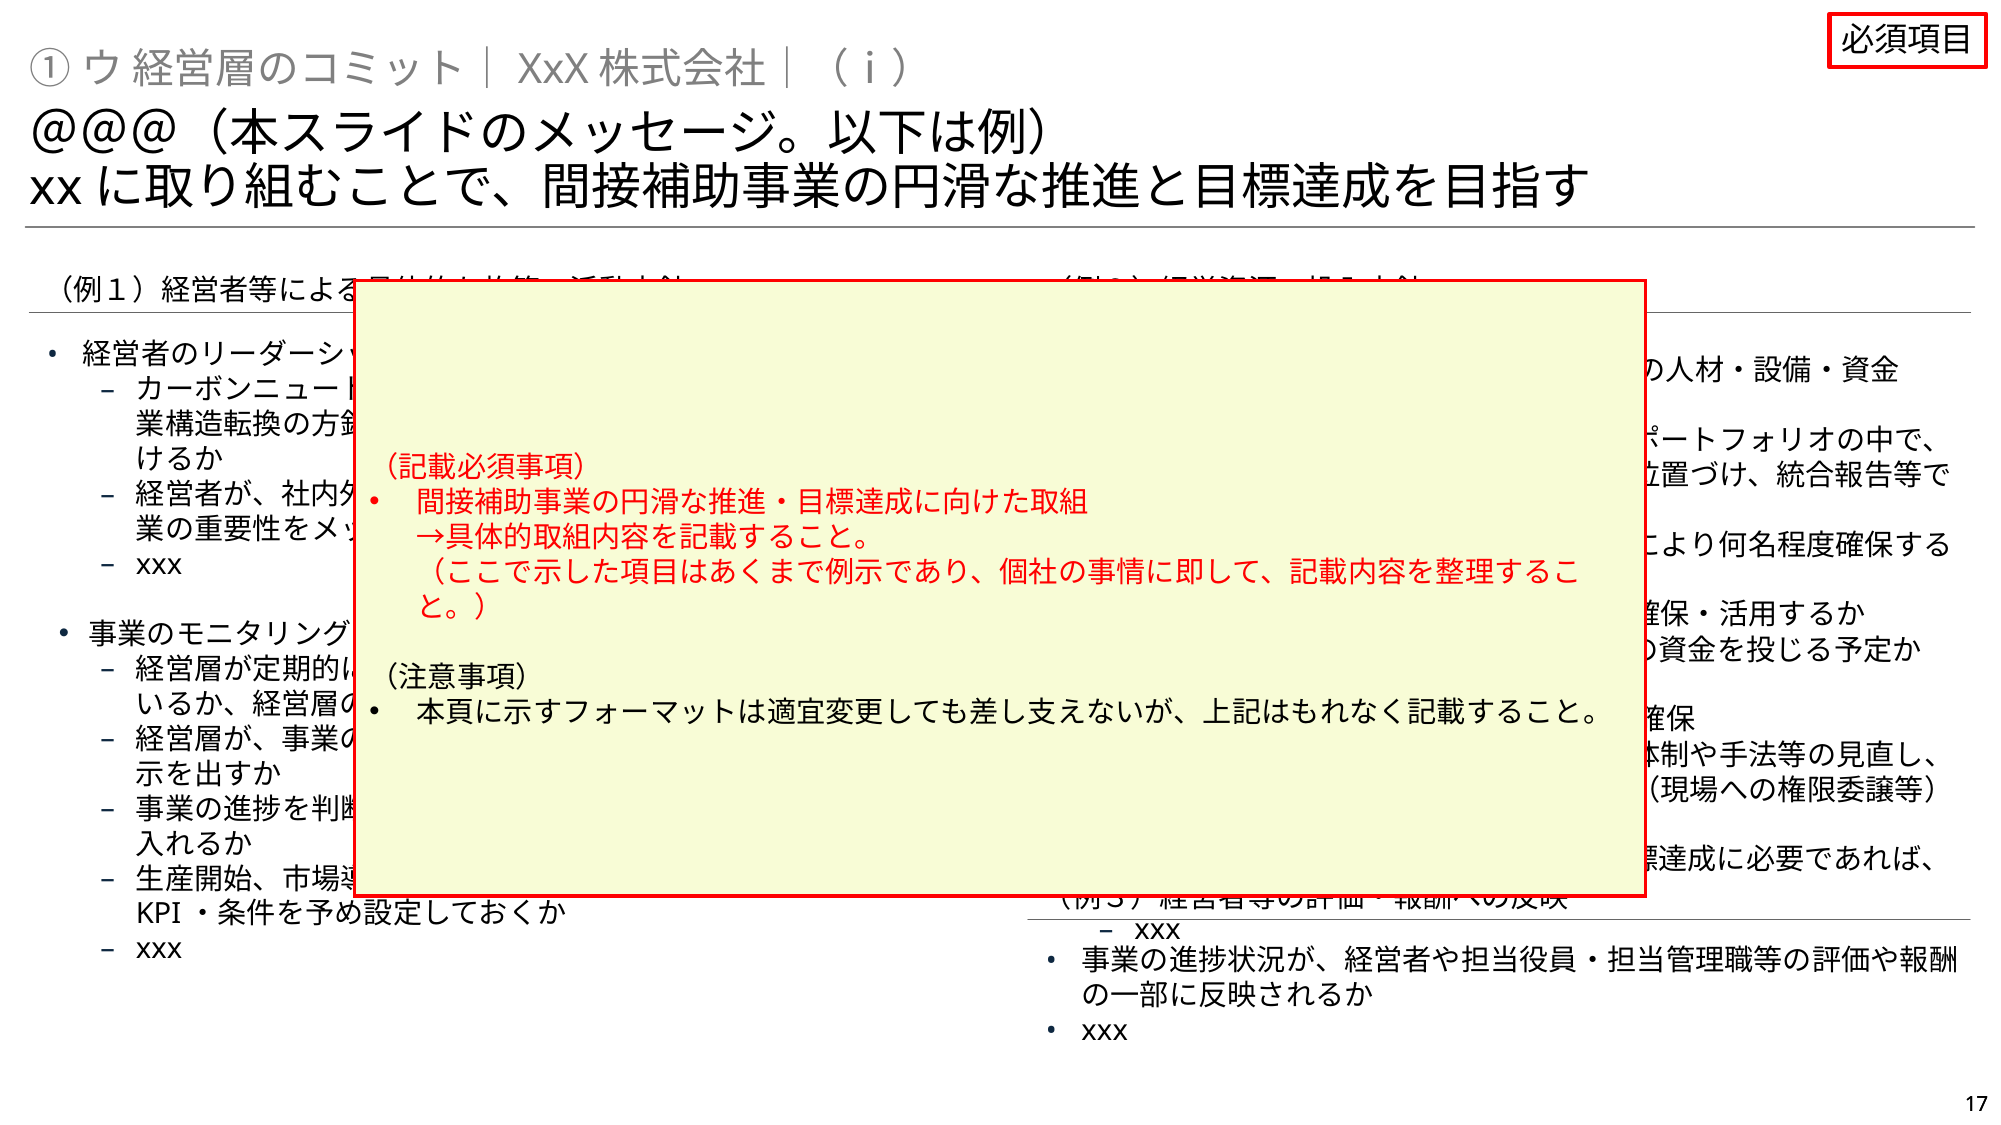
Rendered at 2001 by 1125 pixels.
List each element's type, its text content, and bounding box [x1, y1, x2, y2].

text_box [1027, 264, 1971, 314]
text_box ①ウ 経営層のコミット｜XxX株式会社｜（ⅰ） [29, 47, 1802, 94]
text_box ＠＠＠（本スライドのメッセージ。以下は例） xxに取り組むことで、間接補助事業の円滑な推進と目標達成を目指す [29, 107, 1875, 216]
text_box （記載必須事項） 間接補助事業の円滑な推進・目標達成に向けた取組 →具体的取組内容を記載すること。 （ここで示した項目はあくまで例示であり、個社の事情に即して、記載内容を整理すること。） （注意事項） 本頁に示すフォーマットは適宜変更しても差し支えないが、上記はもれなく記載すること。 [353, 279, 1647, 898]
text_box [1027, 871, 1971, 921]
text_box 事業の進捗状況が、経営者や担当役員・担当管理職等の評価や報酬の一部に反映されるか xxx [1028, 941, 1970, 1077]
text_box 経営者のリーダーシップ カーボンニュートラルに関わる産業構造変革の仮説や自社の事業構造転換の方針を社内外に示し、その中に当該事業を位置づけるか 経営者が、社内外の幅広いステークホルダーに対して、当該事業の重要性をメッセージとして発信するか xxx 事業のモニタリング・管理 経営層が定期的に事業進捗を把握するための仕組みを構築しているか、経営層の時間の内どの程度を当該業務に充当するか 経営層が、事業の進め方・内容に対して適切なタイミングで指示を出すか 事業の進捗を判断するにあたり、社内外から幅広い意見を取り入れるか 生産開始、市場導入の実施を判断するために、どのようなKPI・条件を予め設定しておくか xxx [29, 335, 965, 1012]
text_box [28, 264, 966, 314]
text_box 必須項目 [1829, 13, 1986, 68]
text_box 全社事業ポートフォリオにおける本事業への人材・設備・資金 の投入方針 中長期的な企業価値向上に向けた事業ポートフォリオの中で、本事業への経営資源配分をどのように位置づけ、統合報告等で示しているか どのような人材を採用または配置転換により何名程度確保するか 既存・新規の設備・土地をどのように確保・活用するか 国費負担以外で、何に対してどの程度の資金を投じる予定か xxx 機動的な経営資源投入、実施体制の柔軟性確保 事業の進捗や環境変化を踏まえ、事業体制や手法等の見直し、追加的な資源投入等を行う準備・体制（現場への権限委譲等）があるか 社内や部門内の経営資源に拘らず、目標達成に必要であれば、躊躇なく外部リソースを活用する用意があるか xxx [1647, 351, 1970, 662]
